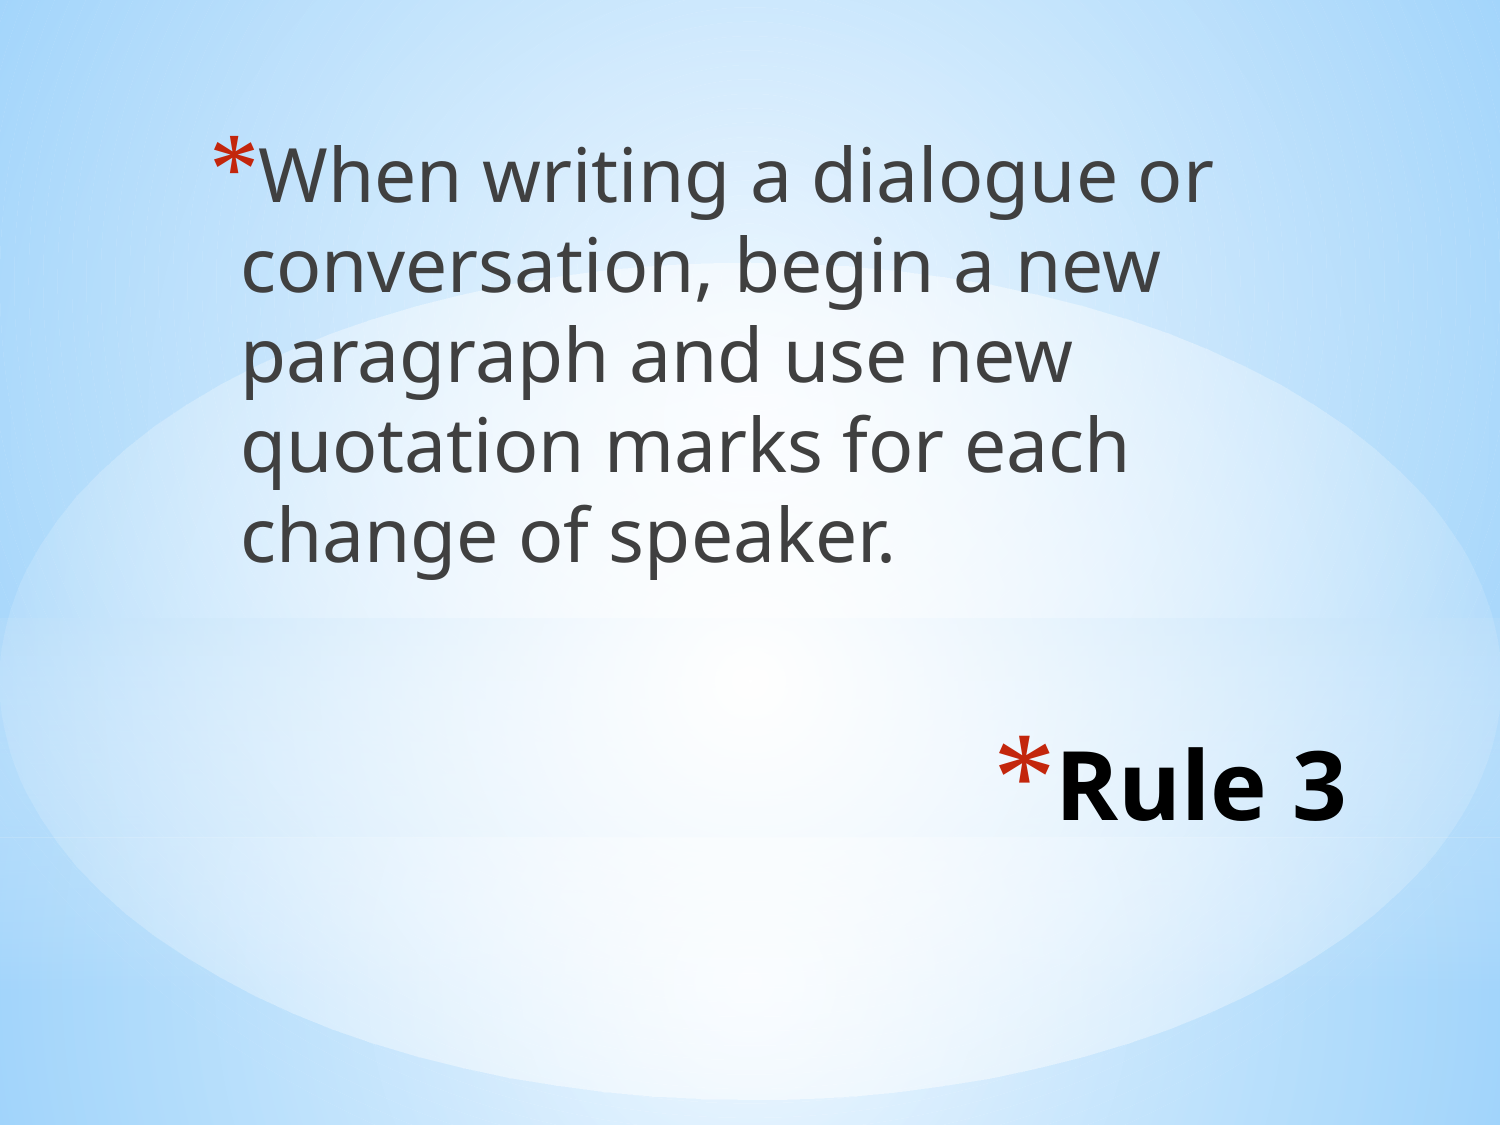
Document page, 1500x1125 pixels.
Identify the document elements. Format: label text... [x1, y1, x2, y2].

title Rule 3 [294, 717, 1363, 905]
list When writing a dialogue or conversation, begin a new paragraph and use new quotation marks for each change of speaker. [187, 120, 1238, 690]
